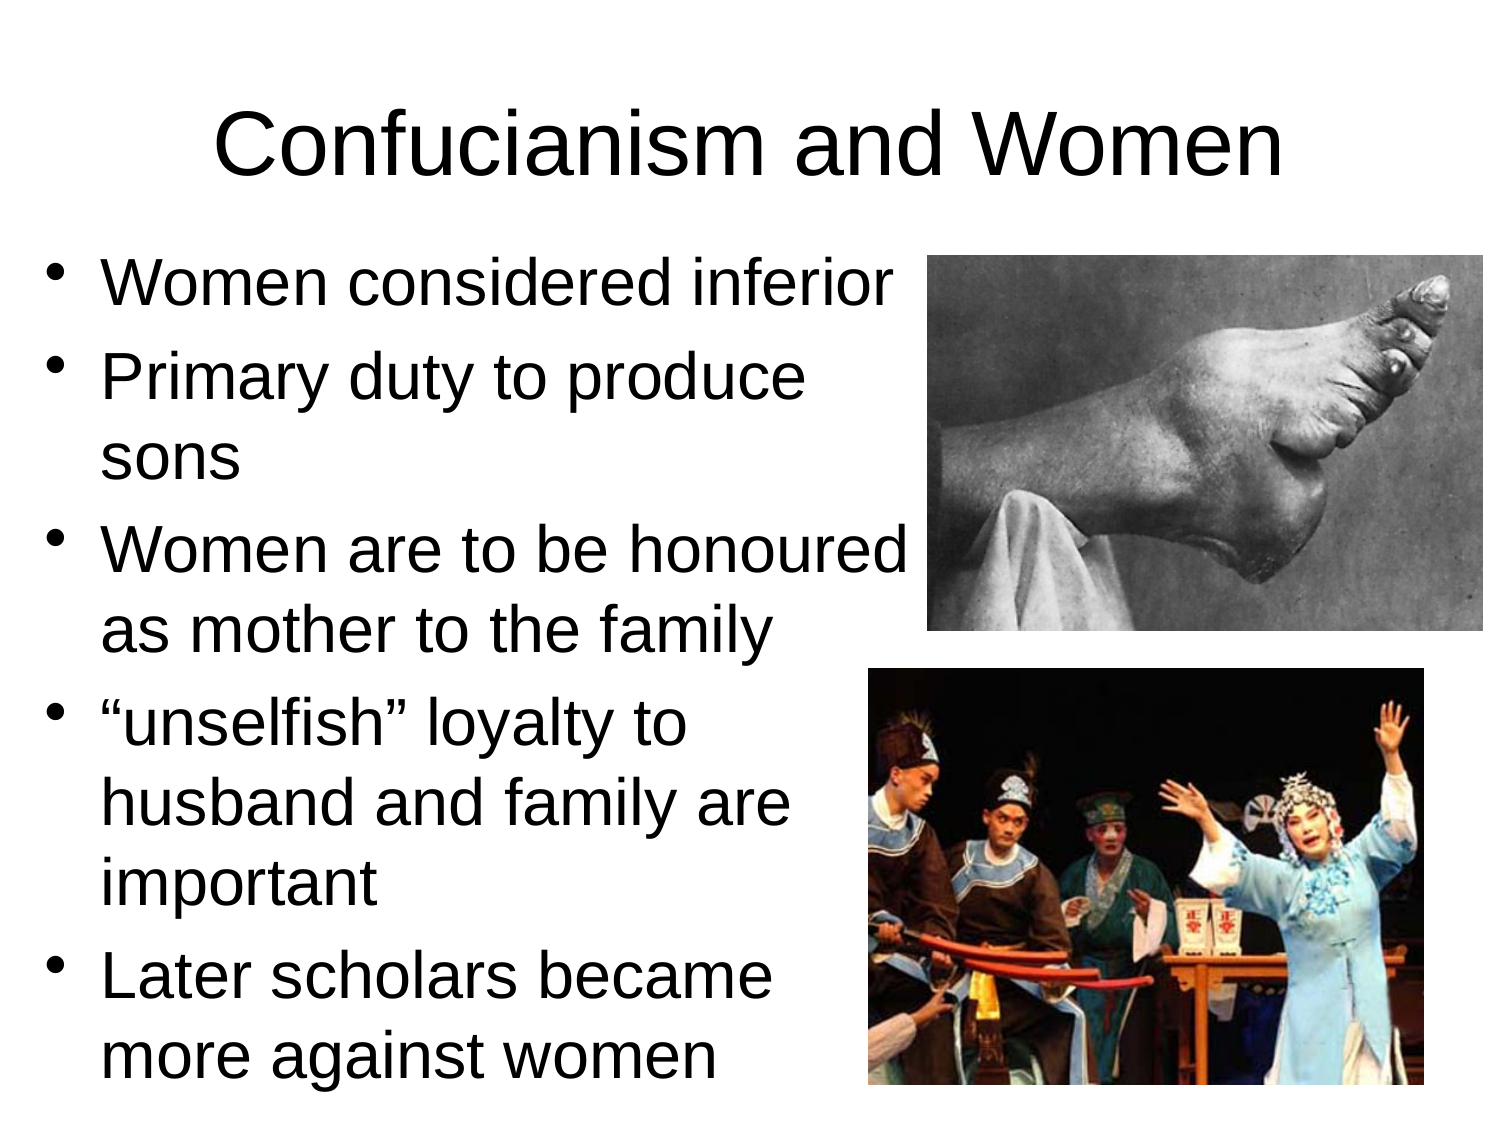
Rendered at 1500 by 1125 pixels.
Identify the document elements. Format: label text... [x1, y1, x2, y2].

picture [867, 668, 1424, 1085]
title Confucianism and Women [74, 44, 1426, 233]
picture [926, 255, 1483, 631]
list Women considered inferior Primary duty to produce sons Women are to be honoured as mother to the family “unselfish” loyalty to husband and family are important Later scholars became more against women [29, 231, 928, 1125]
